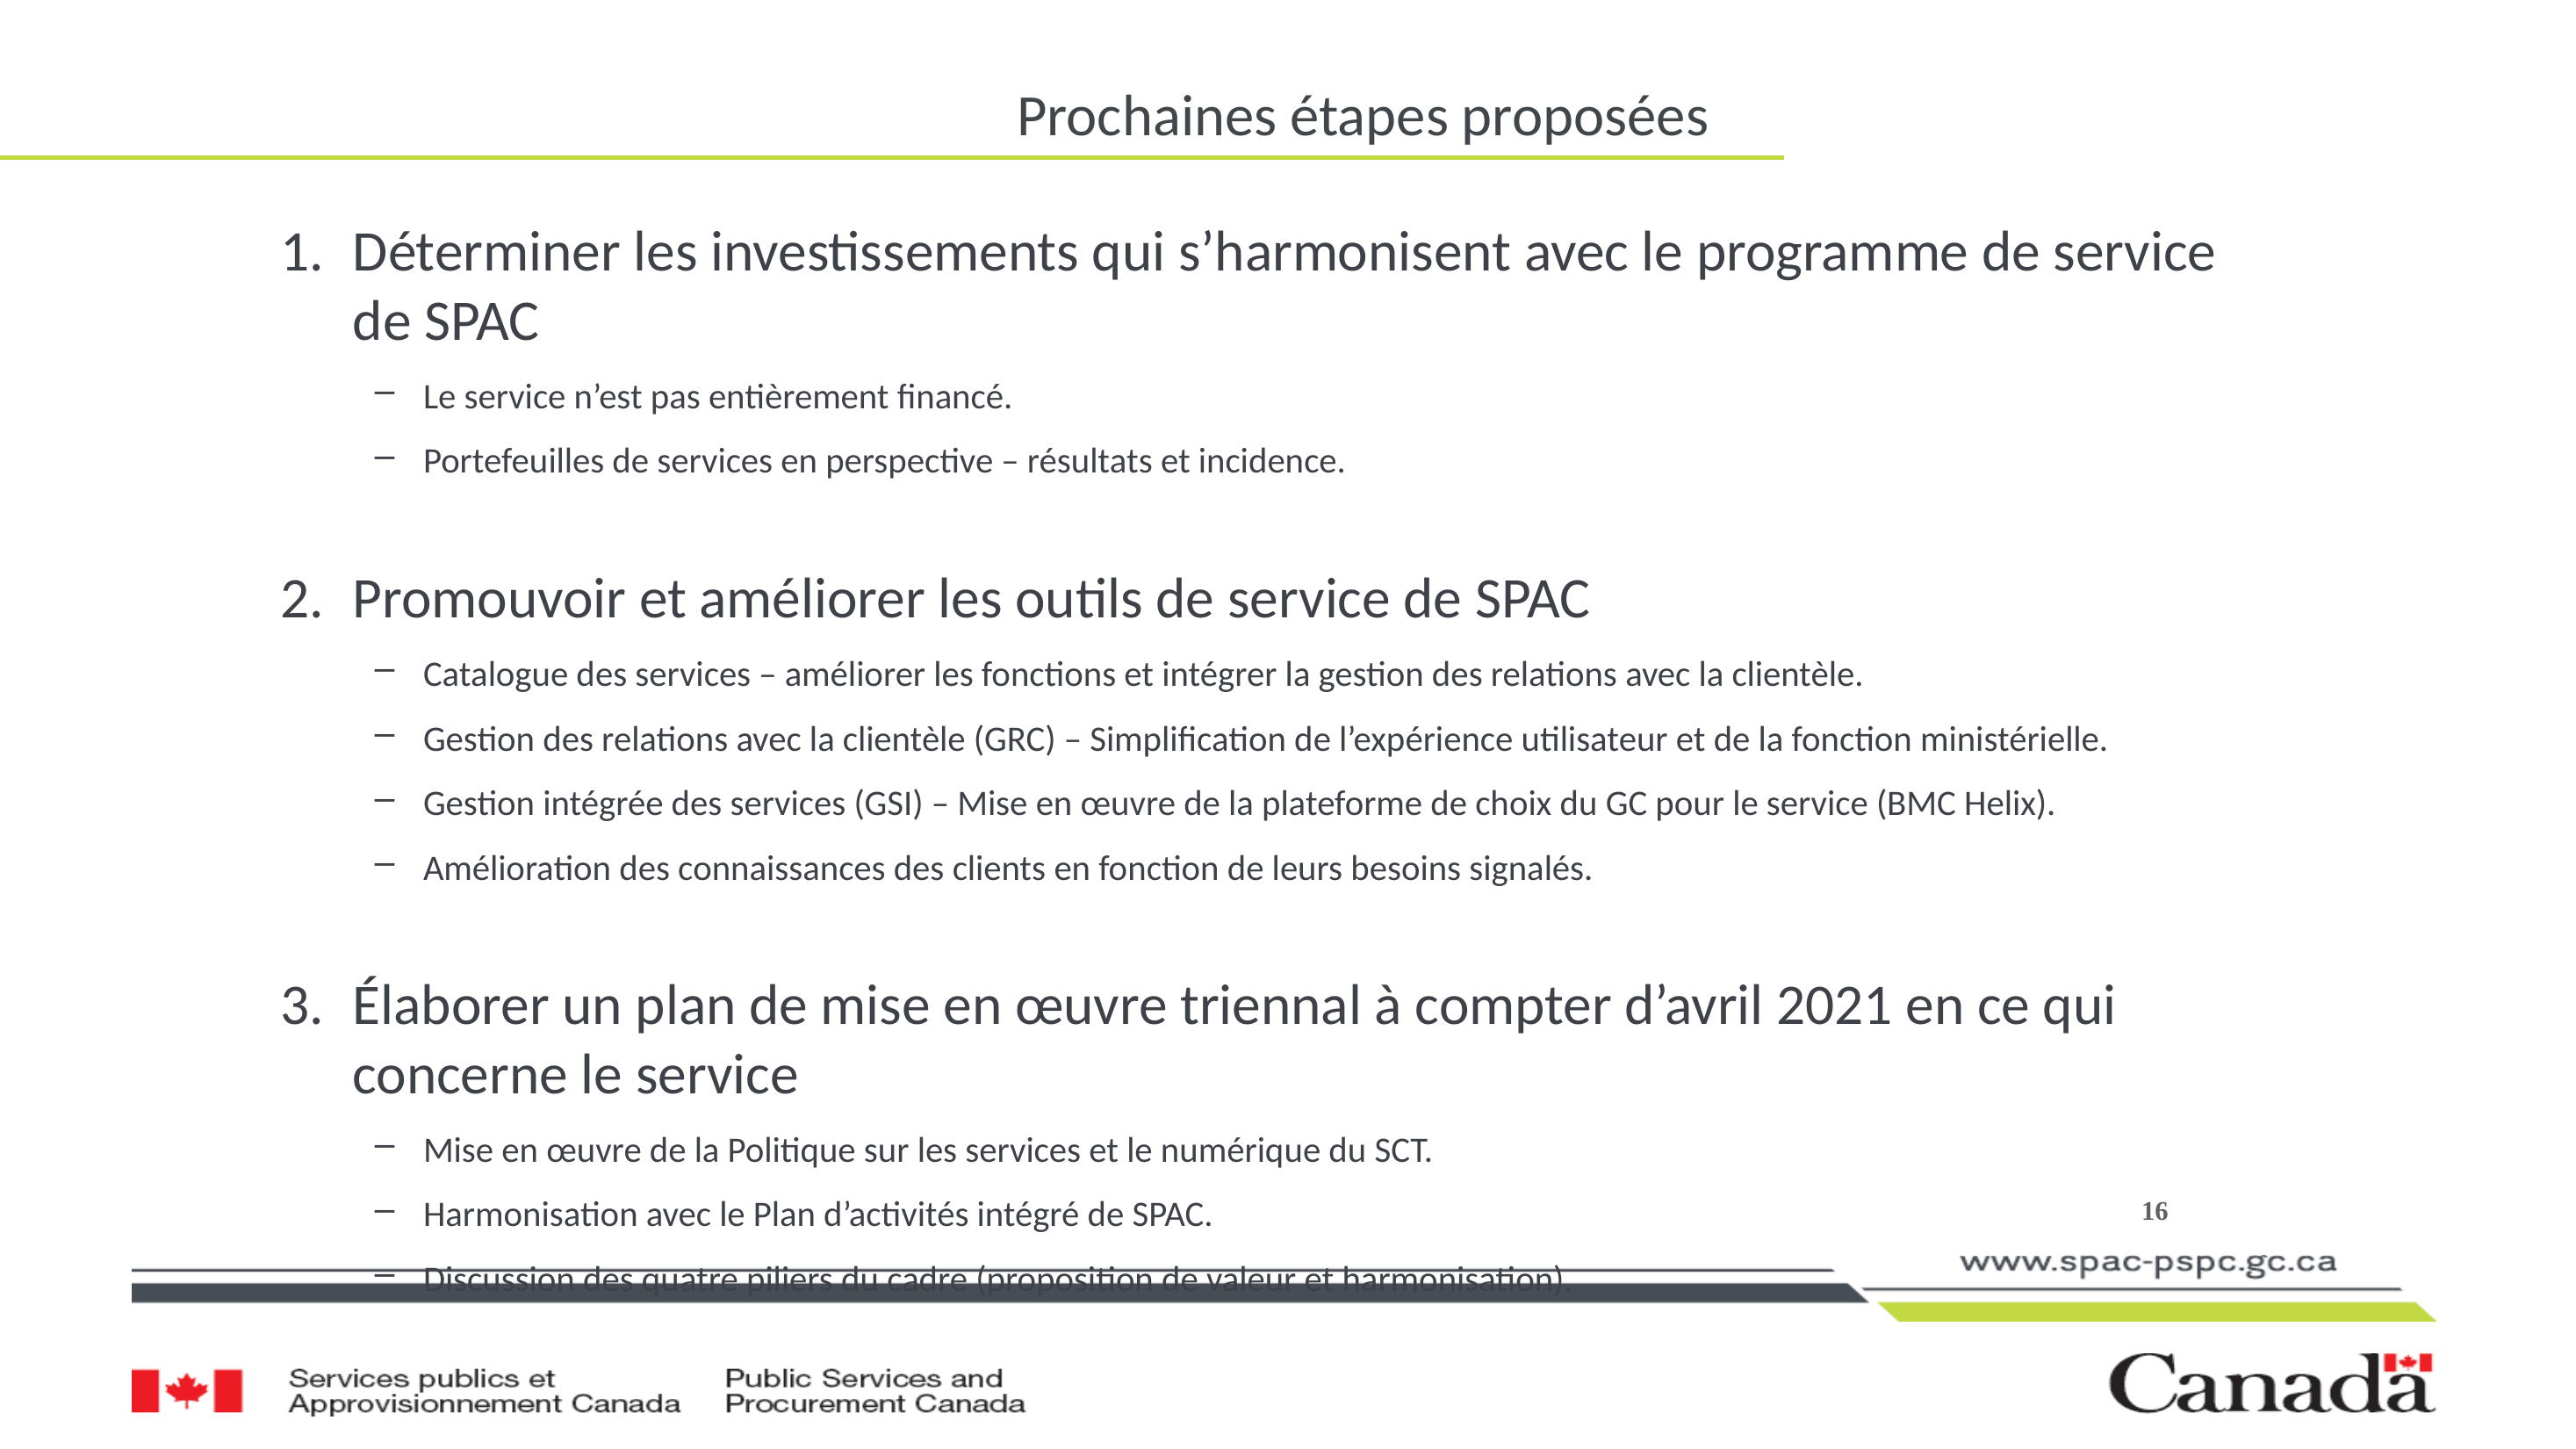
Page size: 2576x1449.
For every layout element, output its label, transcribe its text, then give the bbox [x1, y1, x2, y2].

picture [132, 1353, 2437, 1417]
picture [132, 1255, 2436, 1322]
list Déterminer les investissements qui s’harmonisent avec le programme de service de SPAC Le service n’est pas entièrement financé. Portefeuilles de services en perspective – résultats et incidence. Promouvoir et améliorer les outils de service de SPAC Catalogue des services – améliorer les fonctions et intégrer la gestion des relations avec la clientèle. Gestion des relations avec la clientèle (GRC) – Simplification de l’expérience utilisateur et de la fonction ministérielle. Gestion intégrée des services (GSI) – Mise en œuvre de la plateforme de choix du GC pour le service (BMC Helix). Amélioration des connaissances des clients en fonction de leurs besoins signalés. Élaborer un plan de mise en œuvre triennal à compter d’avril 2021 en ce qui concerne le service Mise en œuvre de la Politique sur les services et le numérique du SCT. Harmonisation avec le Plan d’activités intégré de SPAC. Discussion des quatre piliers du cadre (proposition de valeur et harmonisation). [267, 206, 2239, 1312]
title Prochaines étapes proposées [168, 53, 1723, 171]
